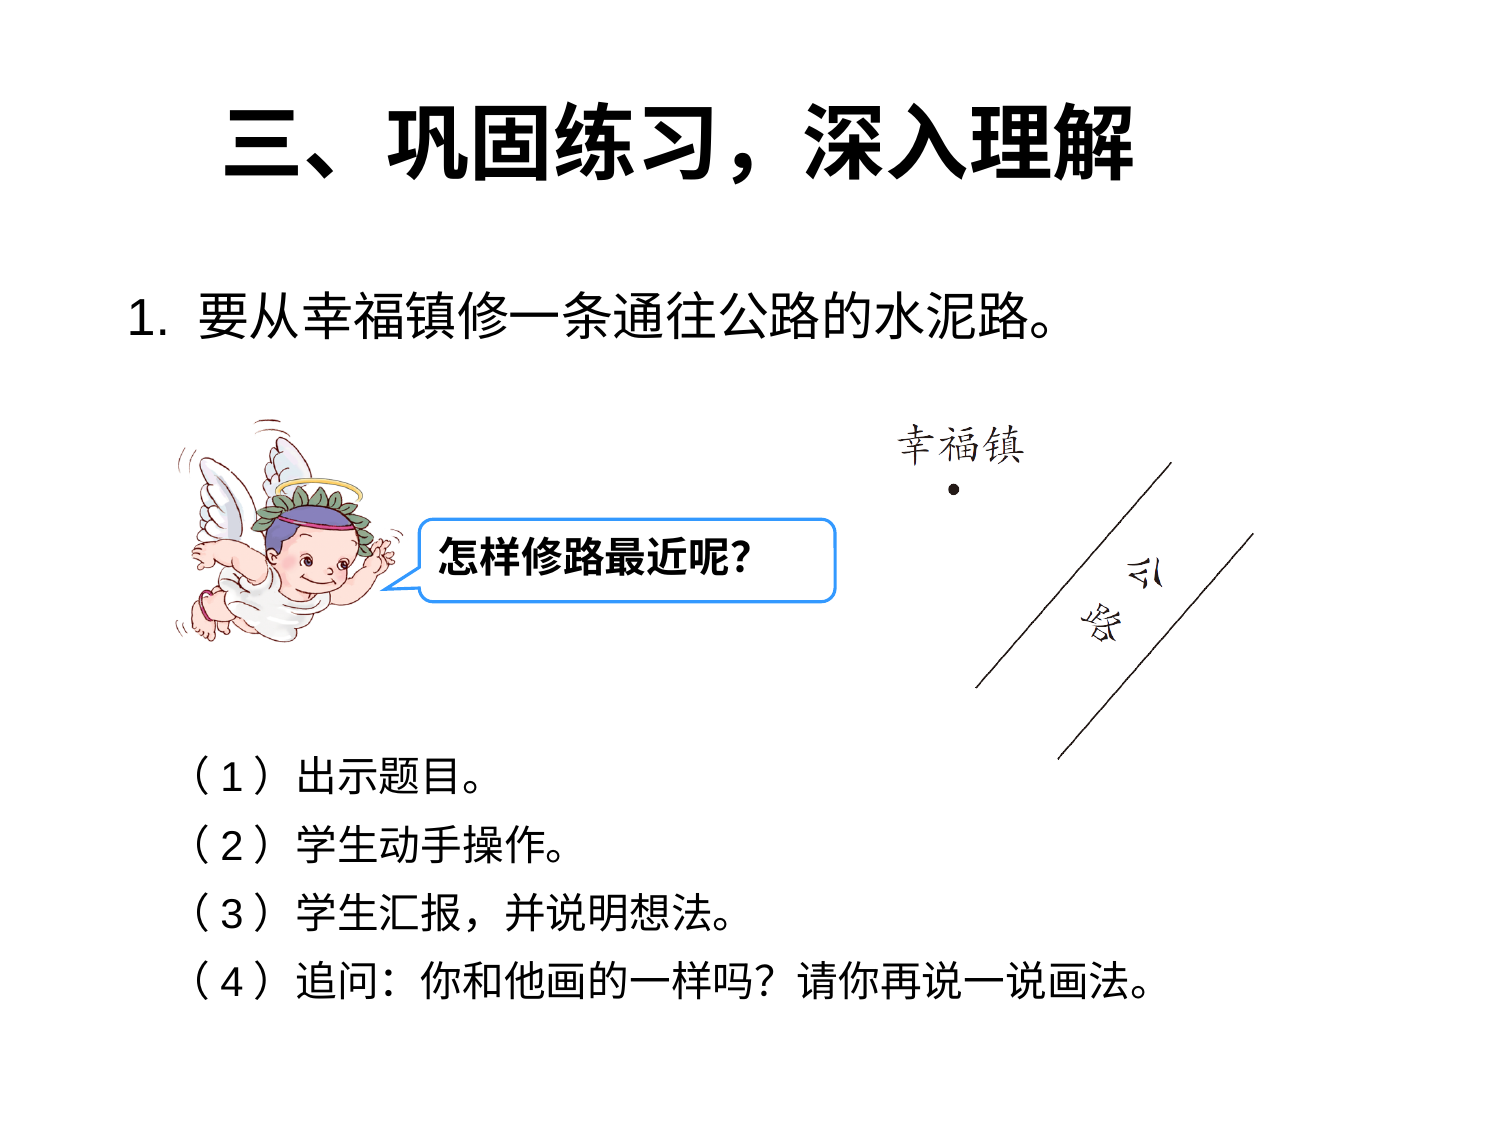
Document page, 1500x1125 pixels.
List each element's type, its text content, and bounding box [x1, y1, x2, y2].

text_box （4）追问：你和他画的一样吗？请你再说一说画法。 [153, 932, 1406, 1028]
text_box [159, 415, 836, 649]
text_box （2）学生动手操作。 [153, 823, 1418, 891]
title 三、巩固练习，深入理解 [74, 70, 1282, 211]
text_box 1. 要从幸福镇修一条通往公路的水泥路。 [111, 267, 1388, 362]
text_box （1）出示题目。 [153, 727, 1418, 823]
picture [887, 408, 1262, 764]
text_box （3）学生汇报，并说明想法。 [153, 864, 1406, 932]
